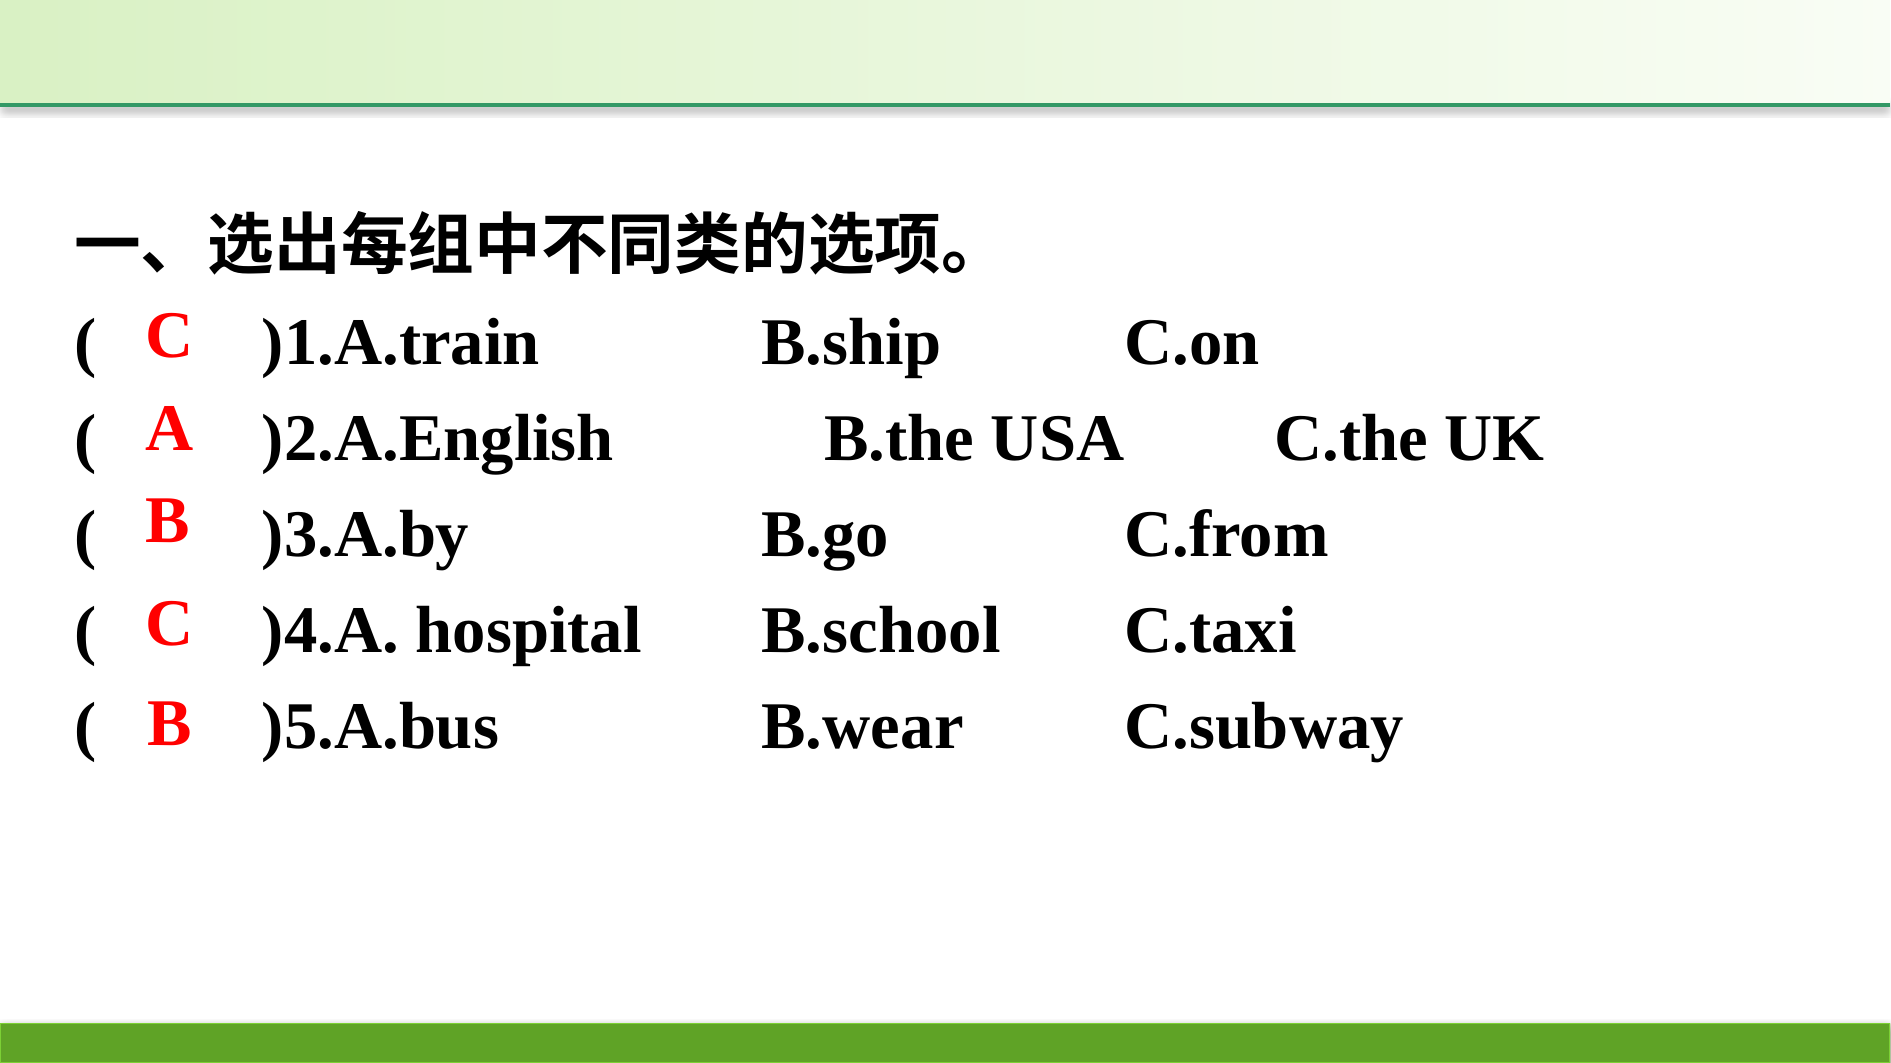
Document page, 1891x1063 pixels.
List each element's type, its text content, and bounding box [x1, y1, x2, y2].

text_box B [130, 468, 205, 563]
text_box C [130, 571, 209, 667]
text_box C [130, 283, 209, 376]
text_box A [130, 376, 209, 472]
text_box 一、选出每组中不同类的选项。 ( )1.A.train B.ship C.on ( )2.A.English B.the USA C.the UK ( )3.A.by B.go C.from ( )4.A. hospital B.school C.taxi ( )5.A.bus B.wear C.subway [59, 178, 1833, 769]
text_box B [132, 671, 207, 767]
